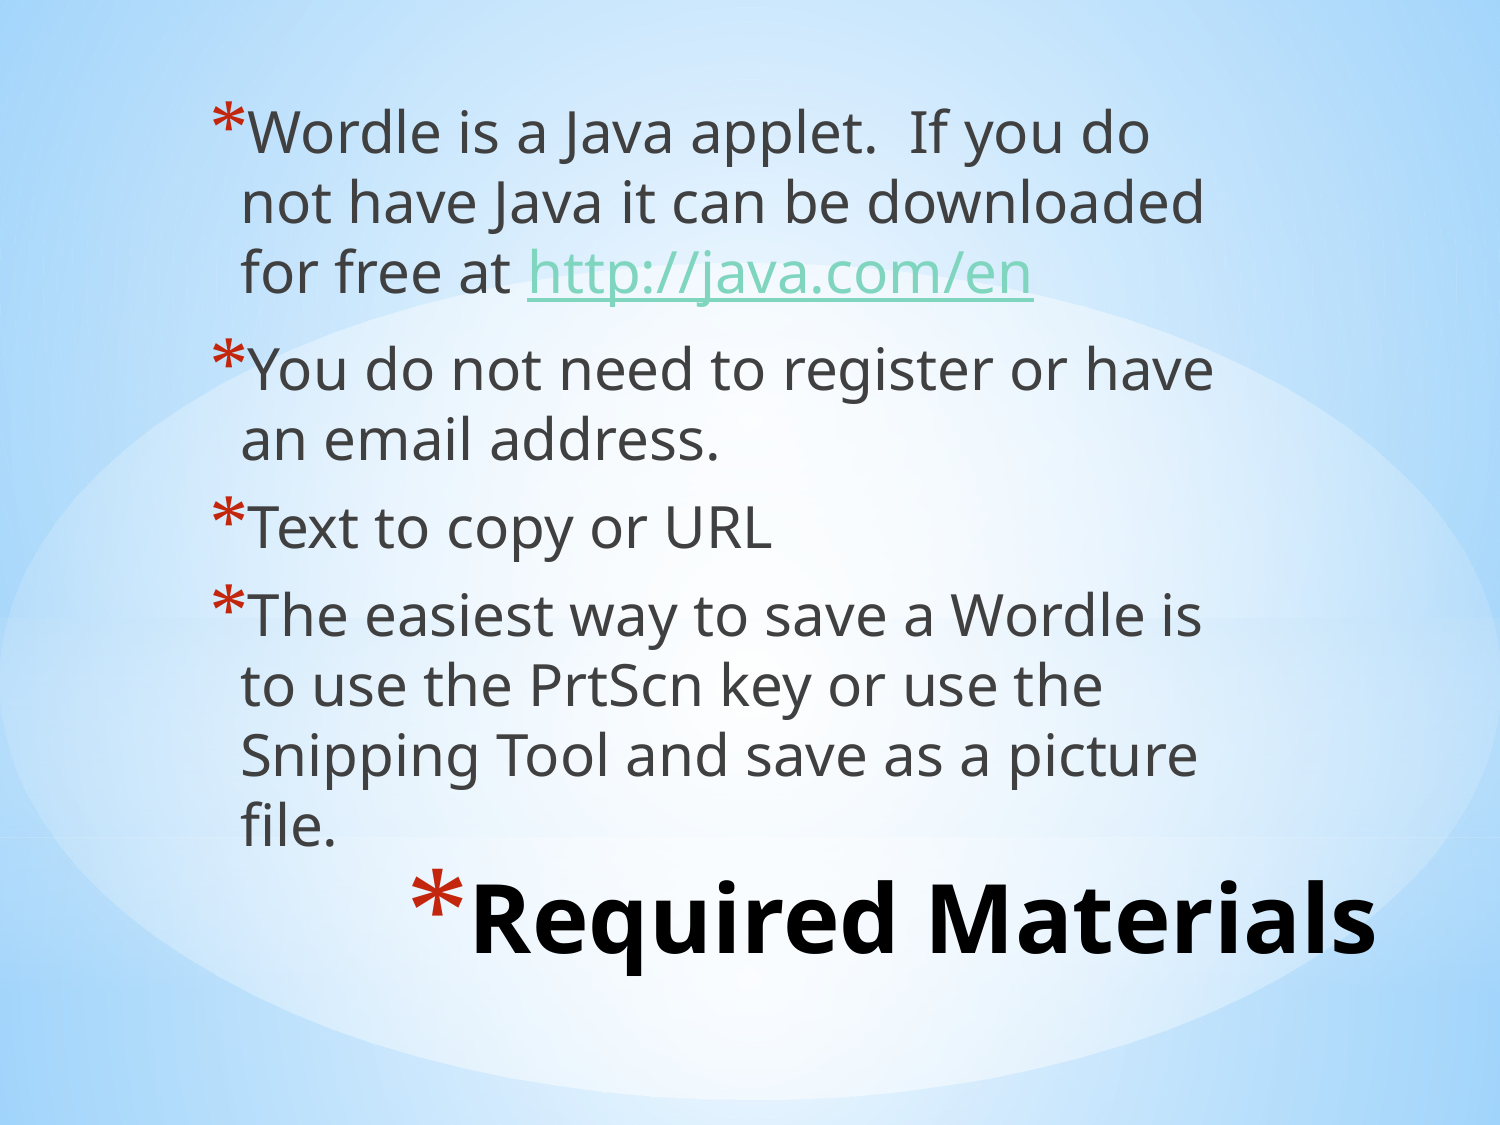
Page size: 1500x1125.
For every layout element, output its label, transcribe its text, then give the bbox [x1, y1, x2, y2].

list Wordle is a Java applet. If you do not have Java it can be downloaded for free at http://java.com/en You do not need to register or have an email address. Text to copy or URL The easiest way to save a Wordle is to use the PrtScn key or use the Snipping Tool and save as a picture file. [187, 87, 1238, 658]
title Required Materials [324, 849, 1394, 1038]
